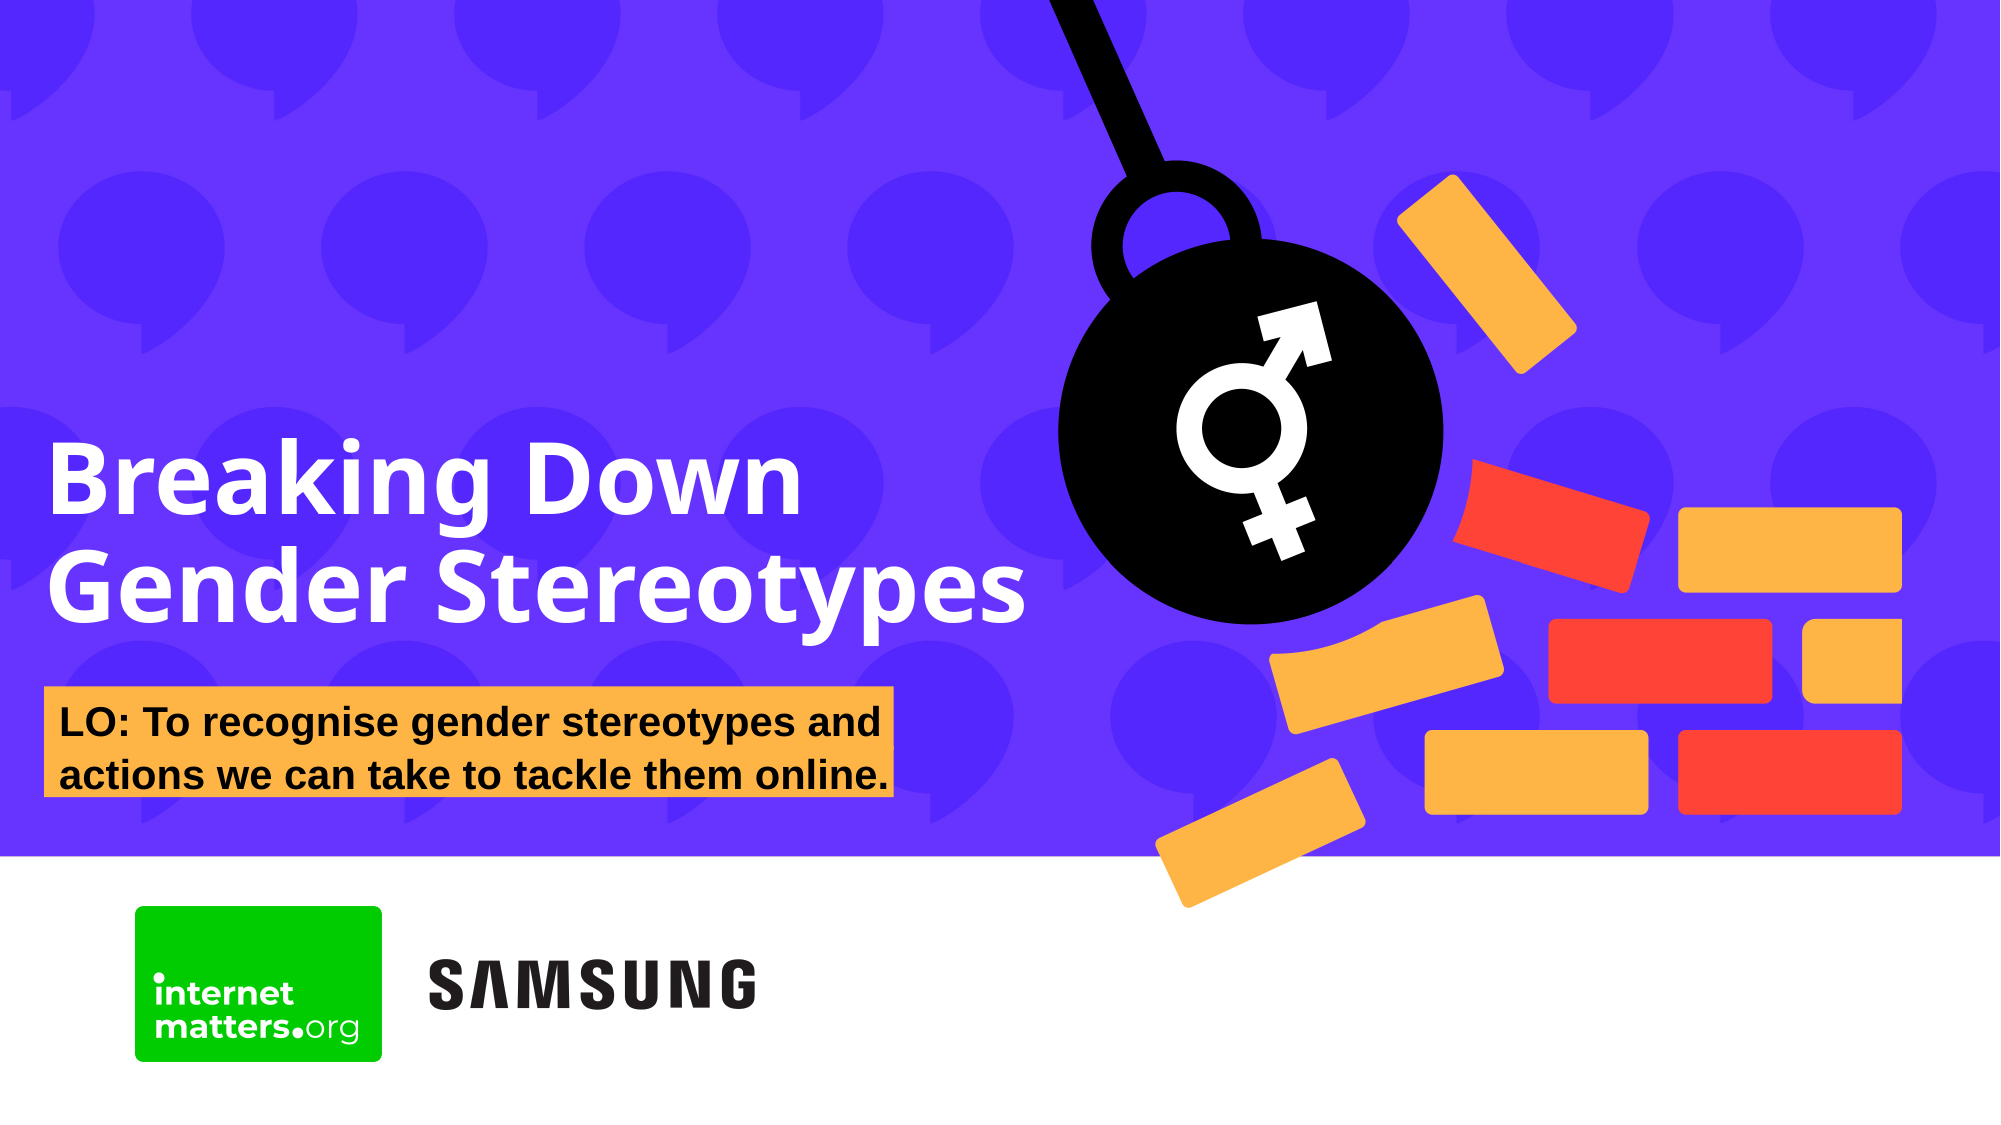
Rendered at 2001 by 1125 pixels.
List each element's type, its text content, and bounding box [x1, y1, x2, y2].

text_box LO: To recognise gender stereotypes and actions we can take to tackle them online. [44, 683, 911, 815]
title Breaking Down Gender Stereotypes [44, 427, 1159, 665]
picture [0, 0, 2000, 1125]
